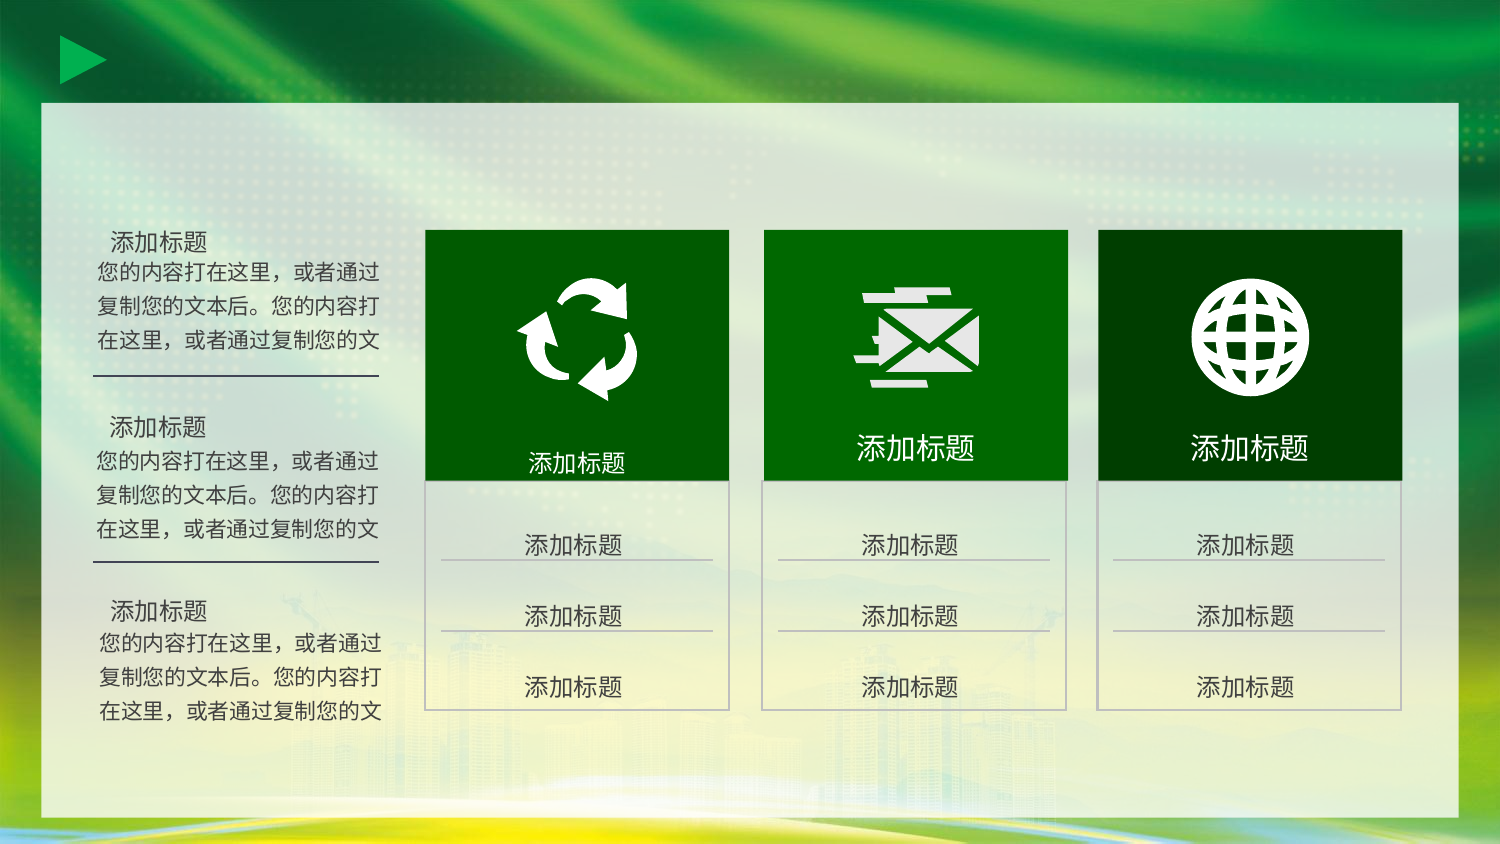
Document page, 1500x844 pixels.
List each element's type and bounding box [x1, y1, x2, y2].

text_box [1098, 229, 1403, 481]
text_box [764, 229, 1069, 481]
text_box [76, 385, 401, 551]
text_box [425, 481, 730, 710]
text_box [78, 569, 404, 733]
picture [0, 0, 1500, 844]
text_box [425, 229, 730, 481]
text_box [762, 480, 1067, 710]
text_box [78, 200, 402, 362]
text_box [1097, 480, 1402, 710]
